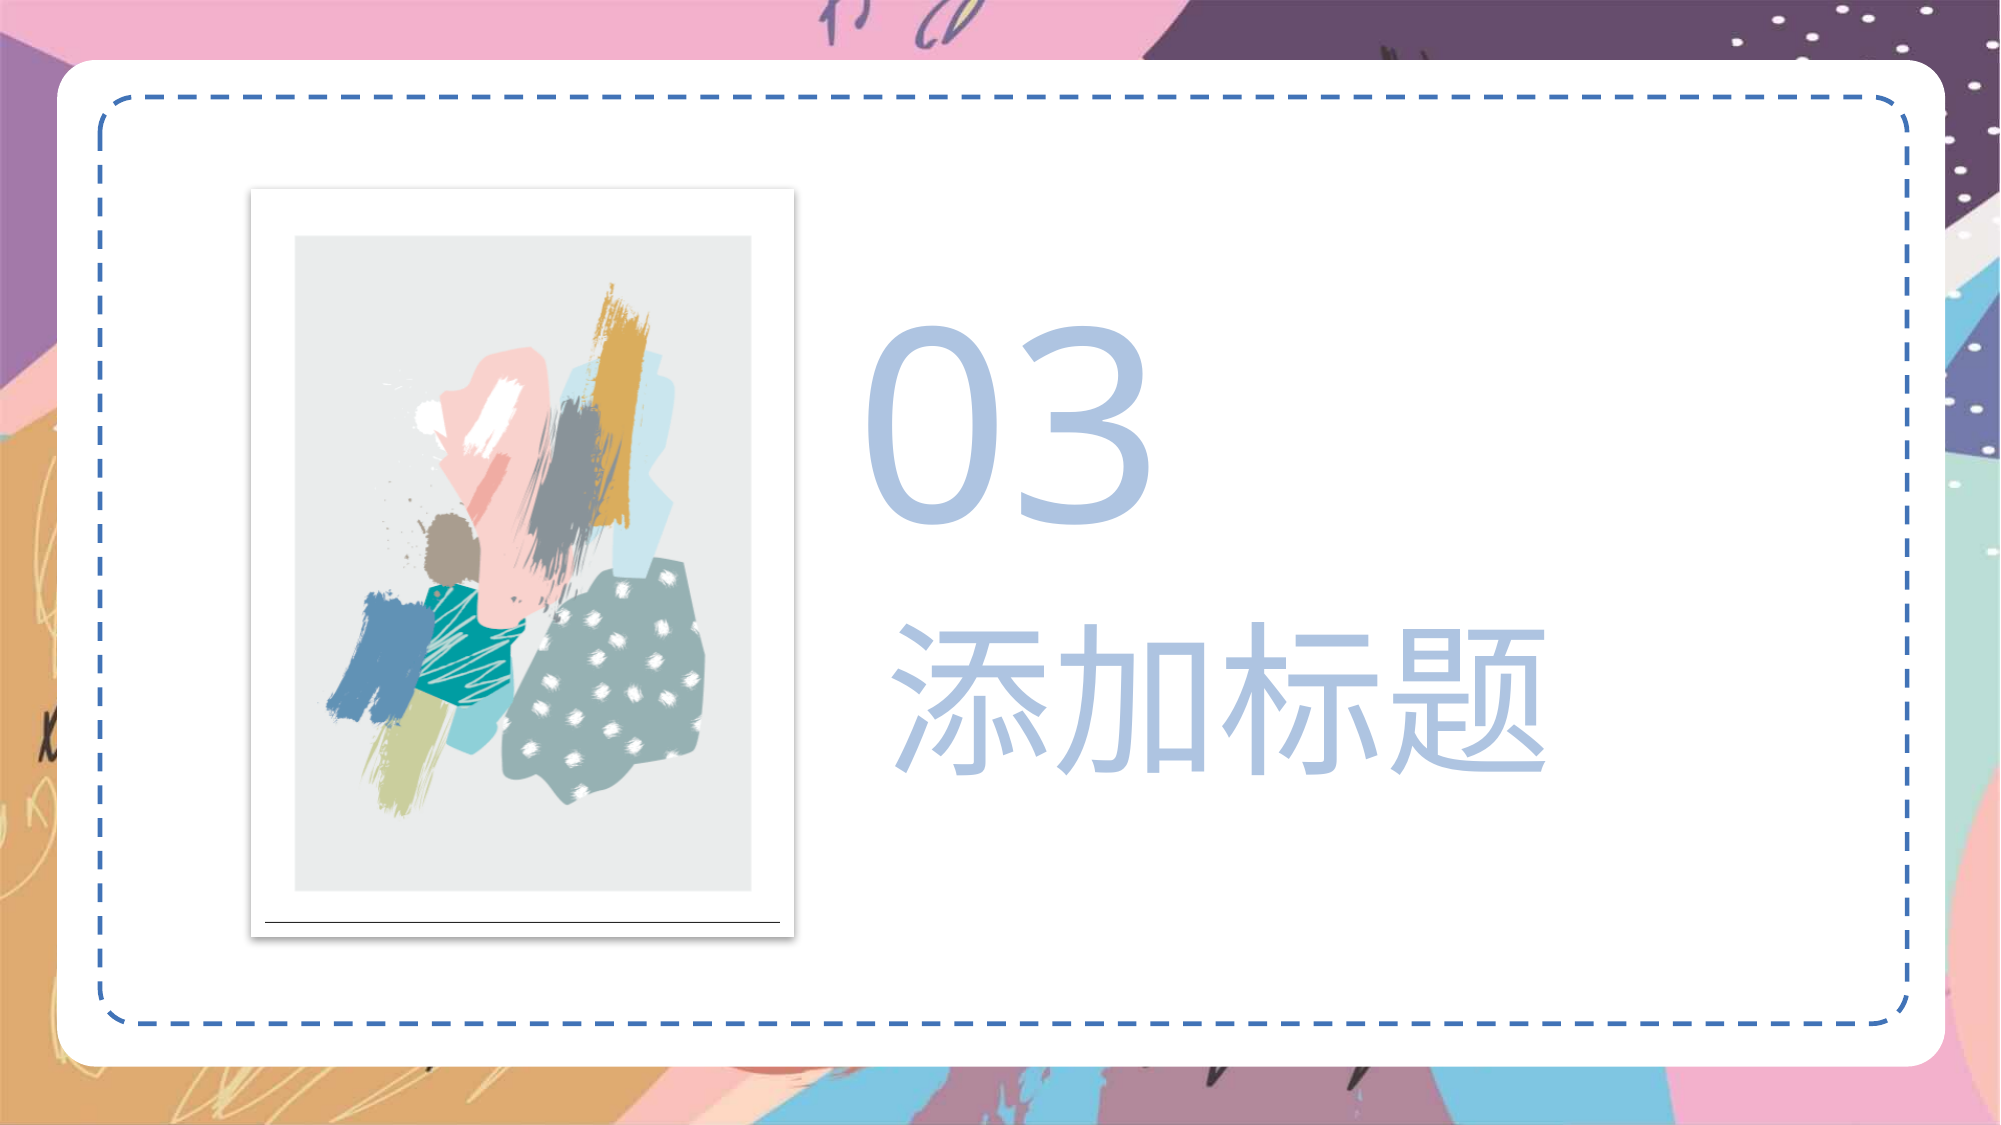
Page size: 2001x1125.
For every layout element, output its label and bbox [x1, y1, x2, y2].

text_box [57, 60, 1946, 1067]
picture [0, 0, 2000, 1125]
